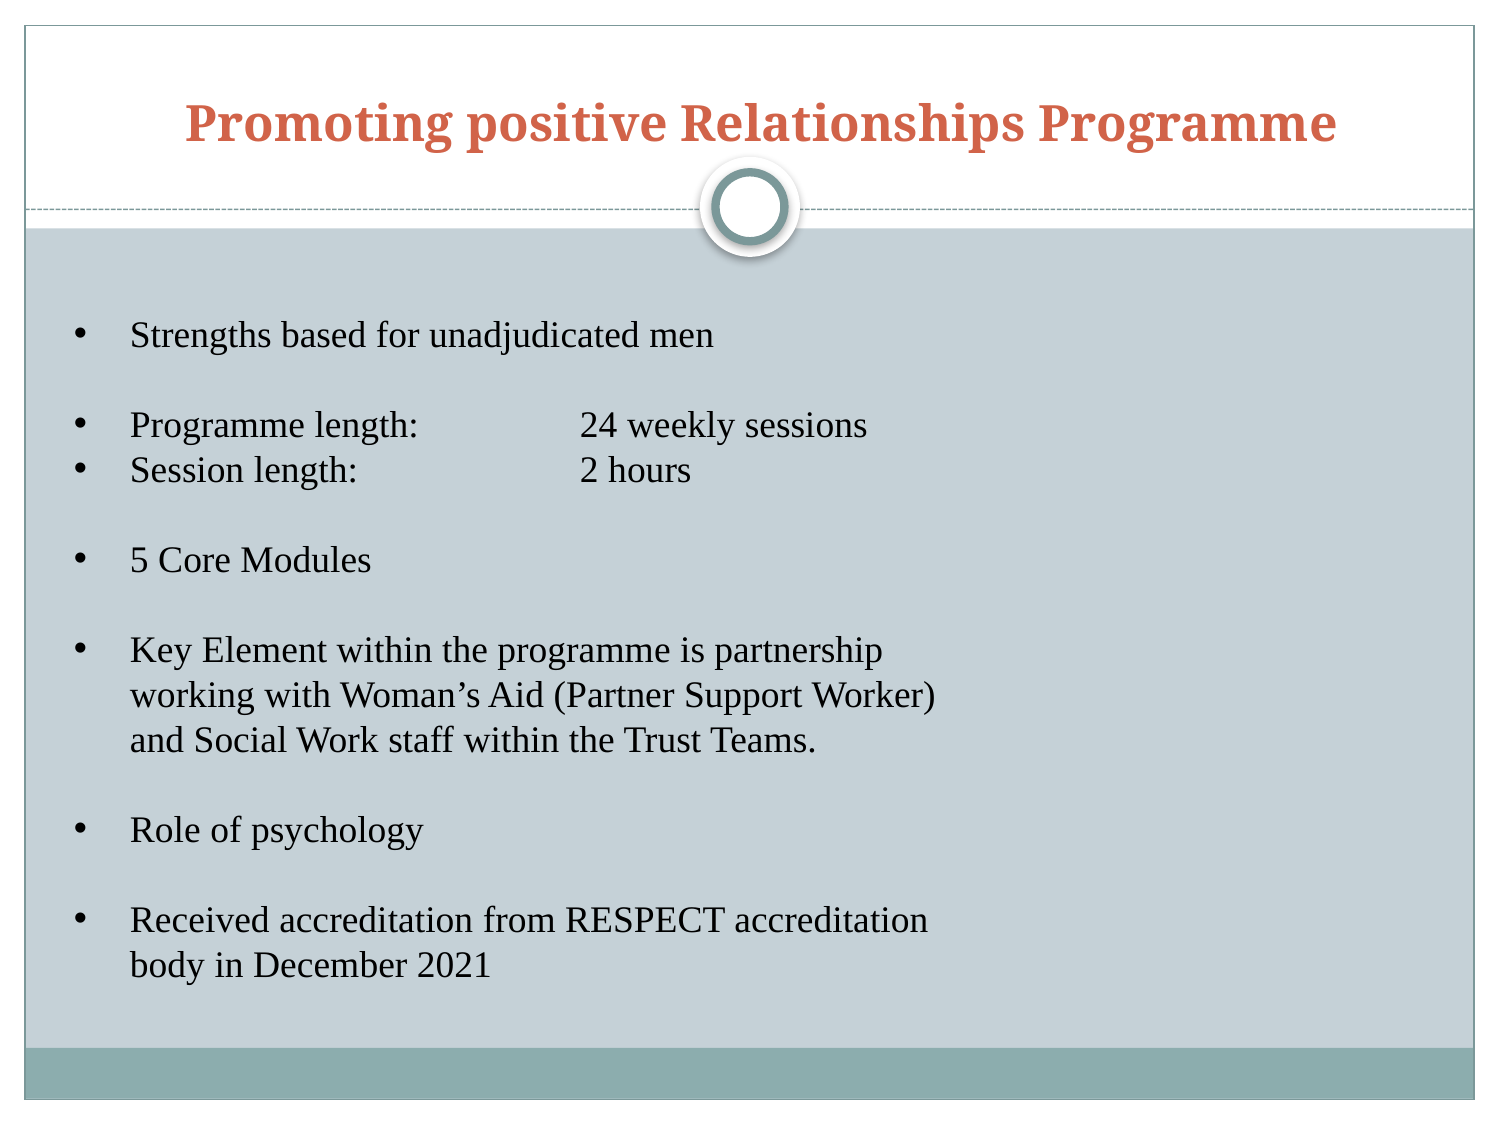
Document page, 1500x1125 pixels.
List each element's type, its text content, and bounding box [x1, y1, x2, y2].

title Promoting positive Relationships Programme [76, 54, 1447, 160]
text_box Strengths based for unadjudicated men Programme length: 24 weekly sessions Session length: 2 hours 5 Core Modules Key Element within the programme is partnership working with Woman’s Aid (Partner Support Worker) and Social Work staff within the Trust Teams. Role of psychology Received accreditation from RESPECT accreditation body in December 2021 [58, 302, 1010, 993]
